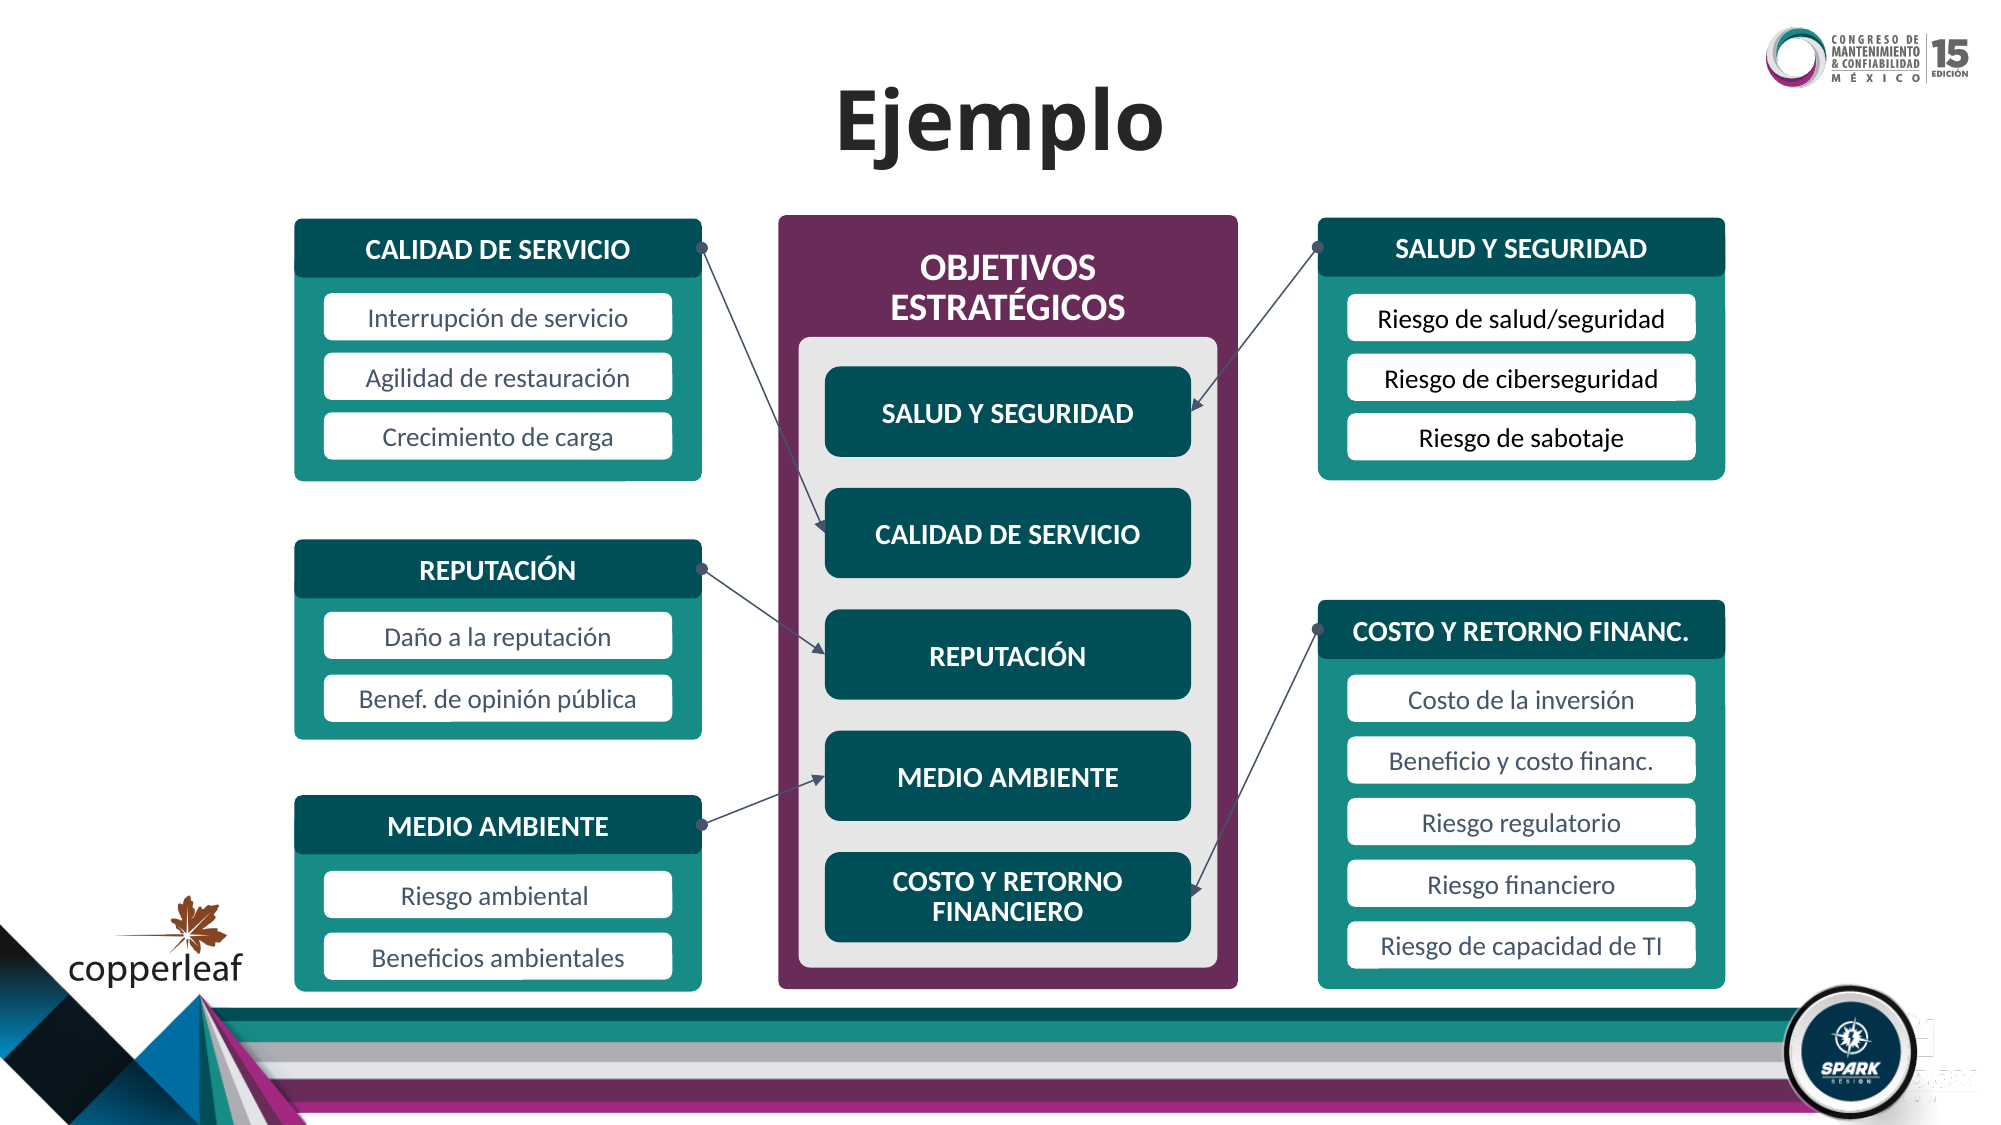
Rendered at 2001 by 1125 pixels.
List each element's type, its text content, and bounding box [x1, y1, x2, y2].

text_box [701, 568, 825, 655]
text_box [778, 215, 1238, 990]
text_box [701, 775, 825, 825]
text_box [1191, 247, 1318, 412]
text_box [294, 795, 702, 992]
picture [0, 876, 1977, 1125]
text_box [294, 539, 702, 740]
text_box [1317, 599, 1726, 989]
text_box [701, 247, 825, 534]
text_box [294, 218, 702, 482]
picture [1765, 27, 1969, 88]
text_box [1191, 629, 1318, 898]
title Ejemplo [253, 44, 1747, 204]
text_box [1317, 217, 1726, 481]
